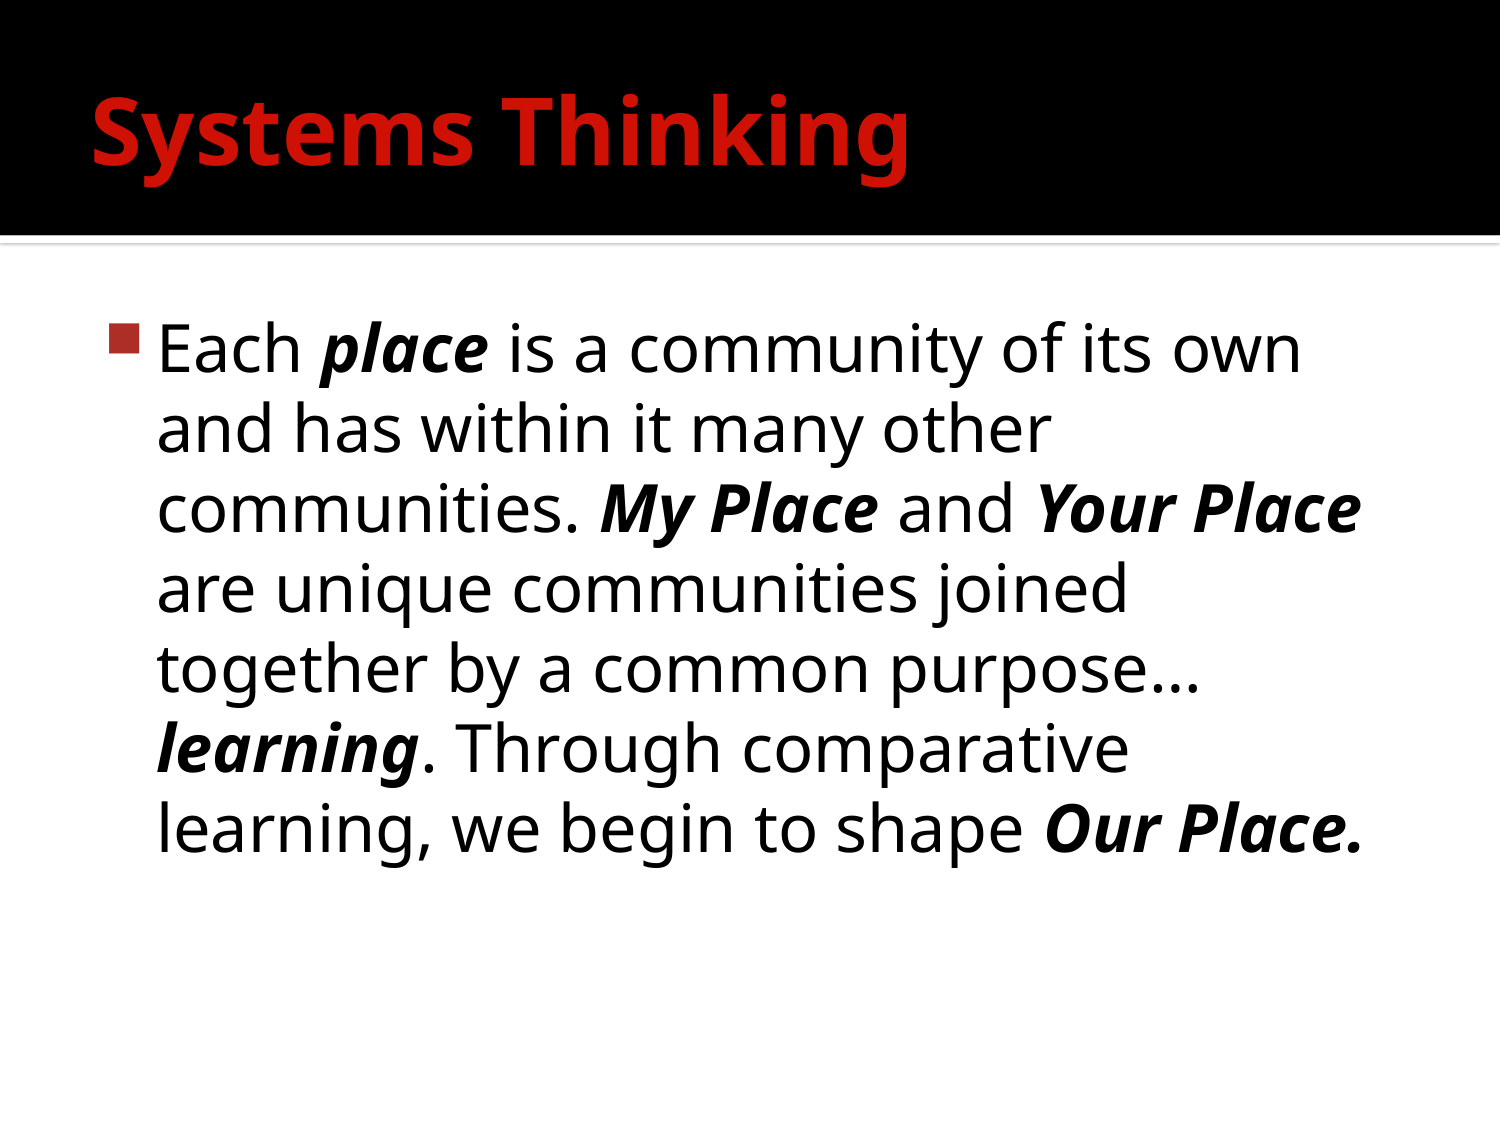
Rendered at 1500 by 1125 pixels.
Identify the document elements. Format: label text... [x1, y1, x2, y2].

list Each place is a community of its own and has within it many other communities. My Place and Your Place are unique communities joined together by a common purpose…learning. Through comparative learning, we begin to shape Our Place. [75, 291, 1425, 1050]
title Systems Thinking [75, 25, 1425, 231]
